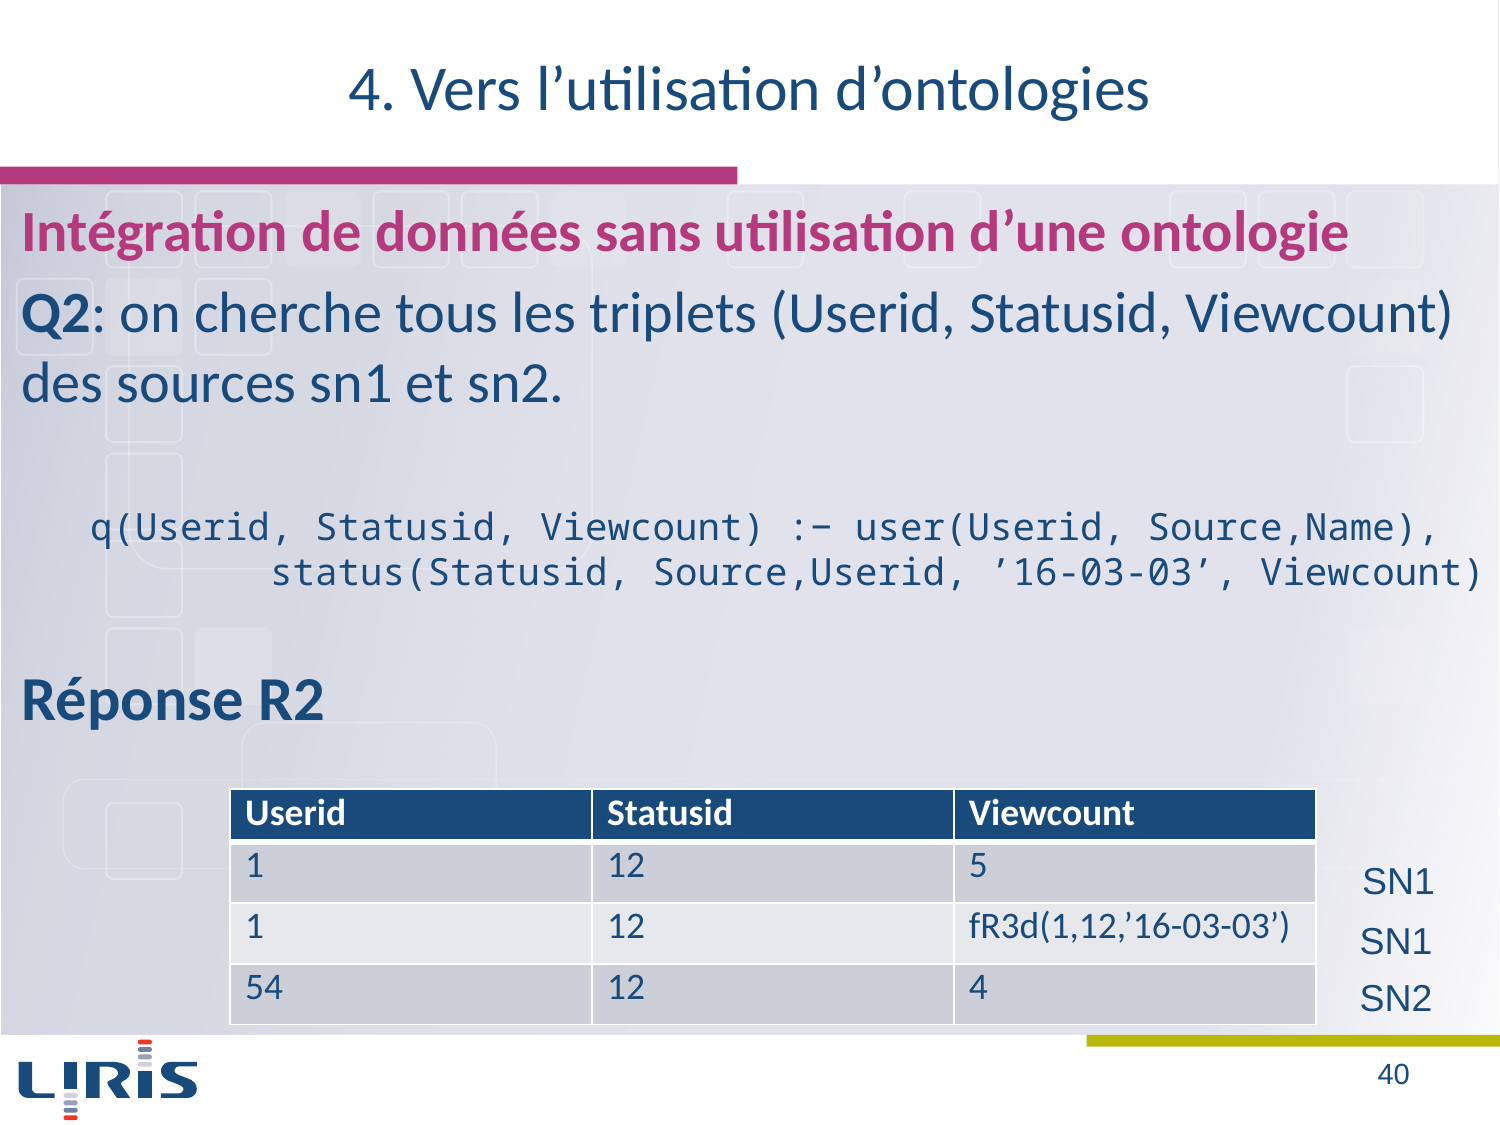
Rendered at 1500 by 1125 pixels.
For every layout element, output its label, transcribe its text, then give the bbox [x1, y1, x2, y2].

text_box SN1 [1344, 910, 1500, 967]
table_header Viewcount [955, 790, 1315, 839]
table_cell 1 [231, 845, 591, 902]
table_cell 12 [593, 845, 953, 902]
table_cell 54 [231, 965, 591, 1024]
table_cell fR3d(1,12,’16-03-03’) [955, 904, 1315, 963]
table_cell 12 [593, 965, 953, 1024]
table_header Statusid [593, 790, 953, 839]
table_cell 12 [593, 904, 953, 963]
picture [1, 185, 1499, 1034]
title 4. Vers l’utilisation d’ontologies [75, 38, 1425, 132]
table_cell 1 [231, 904, 591, 963]
list Intégration de données sans utilisation d’une ontologie Q2: on cherche tous les triplets (Userid, Statusid, Viewcount) des sources sn1 et sn2. q(Userid, Statusid, Viewcount) :− user(Userid, Source,Name), status(Statusid, Source,Userid, ’16-03-03’, Viewcount) Réponse R2 [6, 185, 1500, 989]
table_cell 5 [955, 845, 1315, 902]
text_box SN1 [1347, 849, 1500, 910]
table_header Userid [231, 790, 591, 839]
table_cell 4 [955, 965, 1315, 1024]
slide_number 40 [1230, 1042, 1425, 1103]
text_box SN2 [1344, 967, 1500, 1027]
